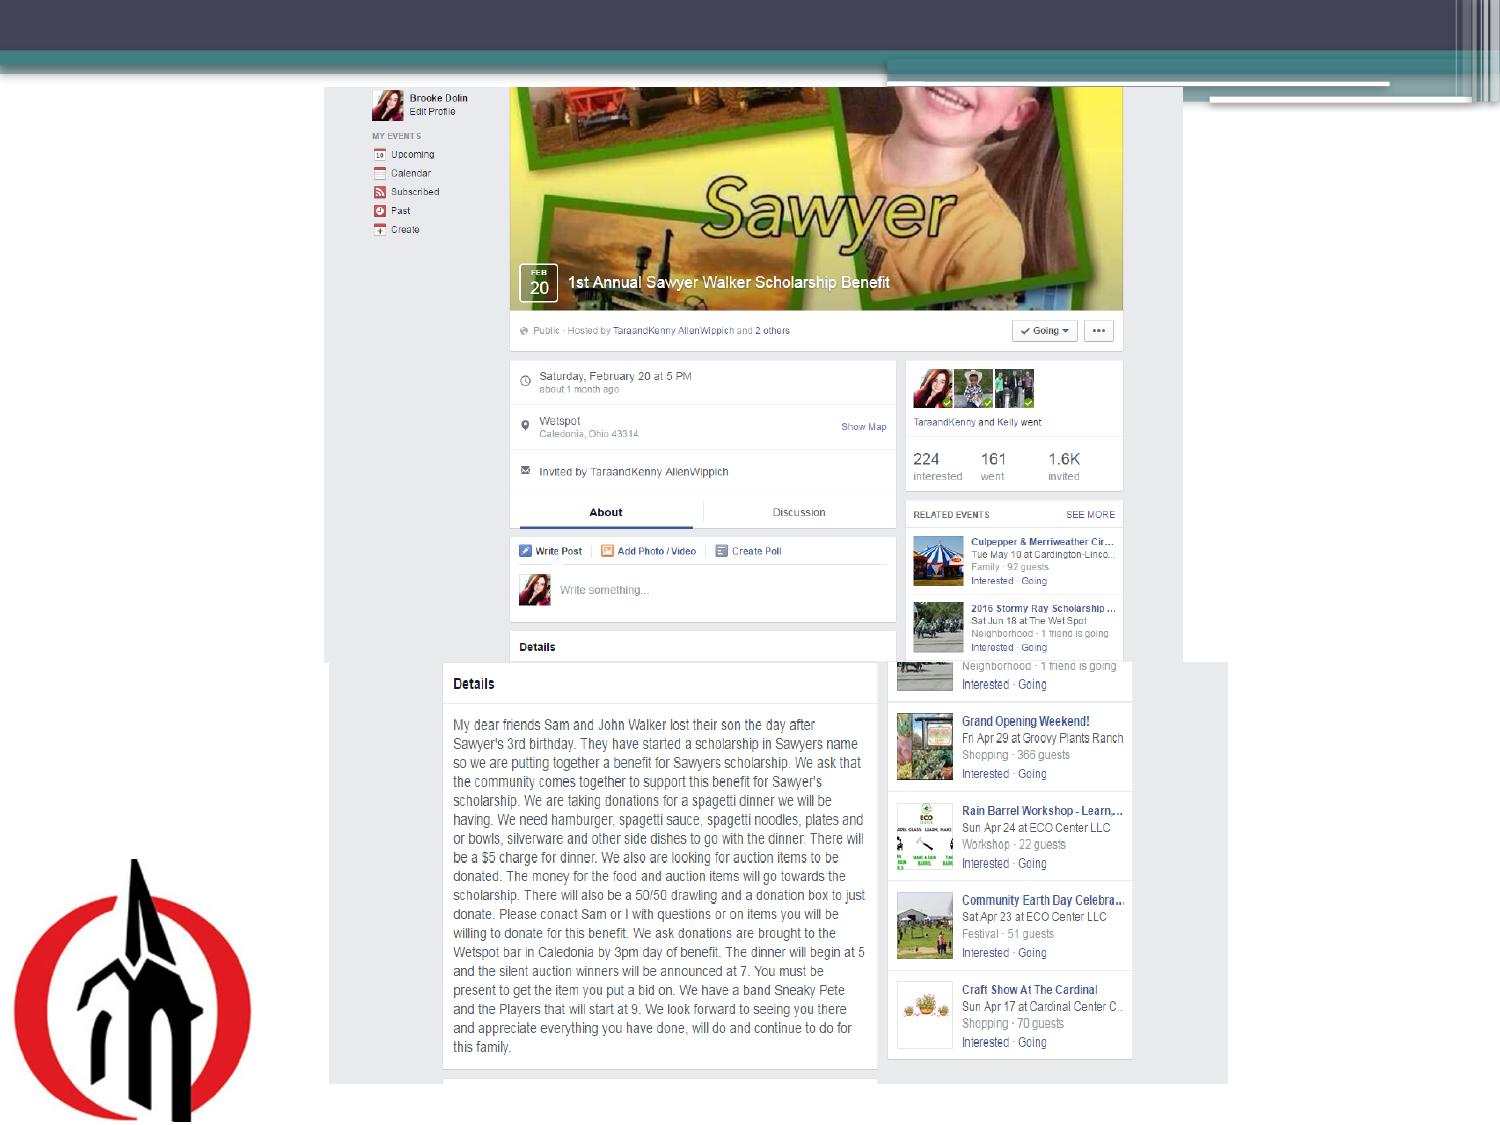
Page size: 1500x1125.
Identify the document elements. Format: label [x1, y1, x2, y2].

picture [0, 859, 263, 1122]
list [329, 662, 1229, 1085]
picture [324, 87, 1183, 663]
